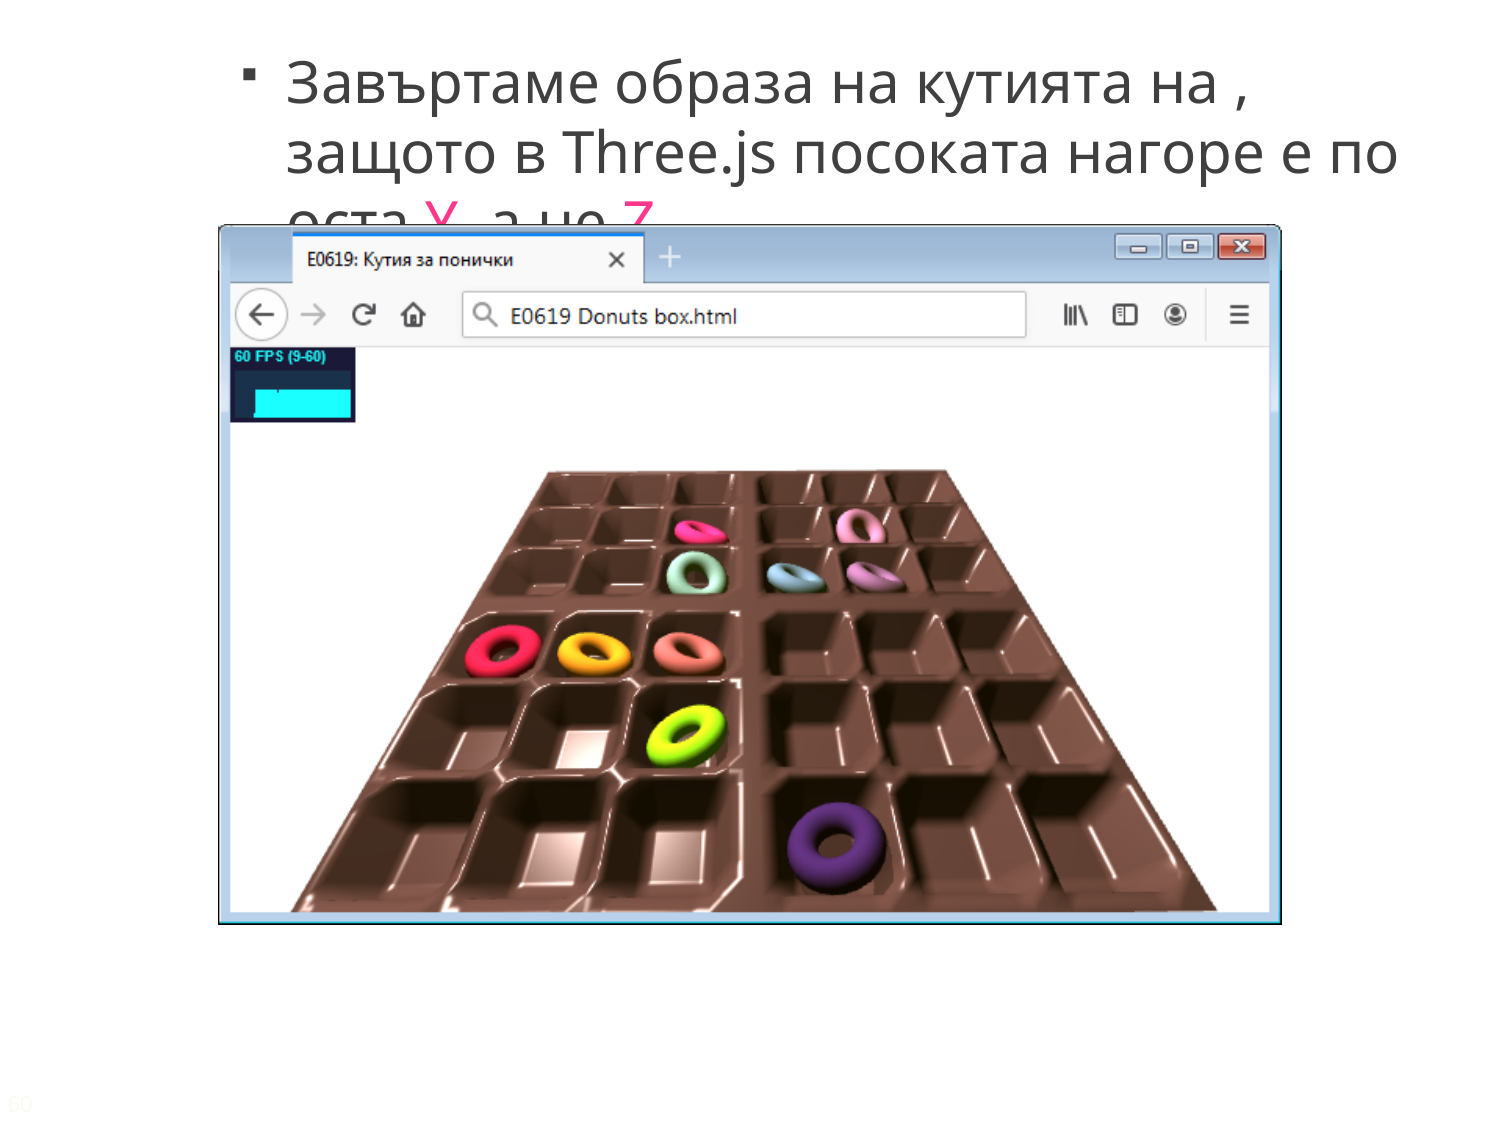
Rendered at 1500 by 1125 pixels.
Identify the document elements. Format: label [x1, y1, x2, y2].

picture [218, 224, 1282, 926]
